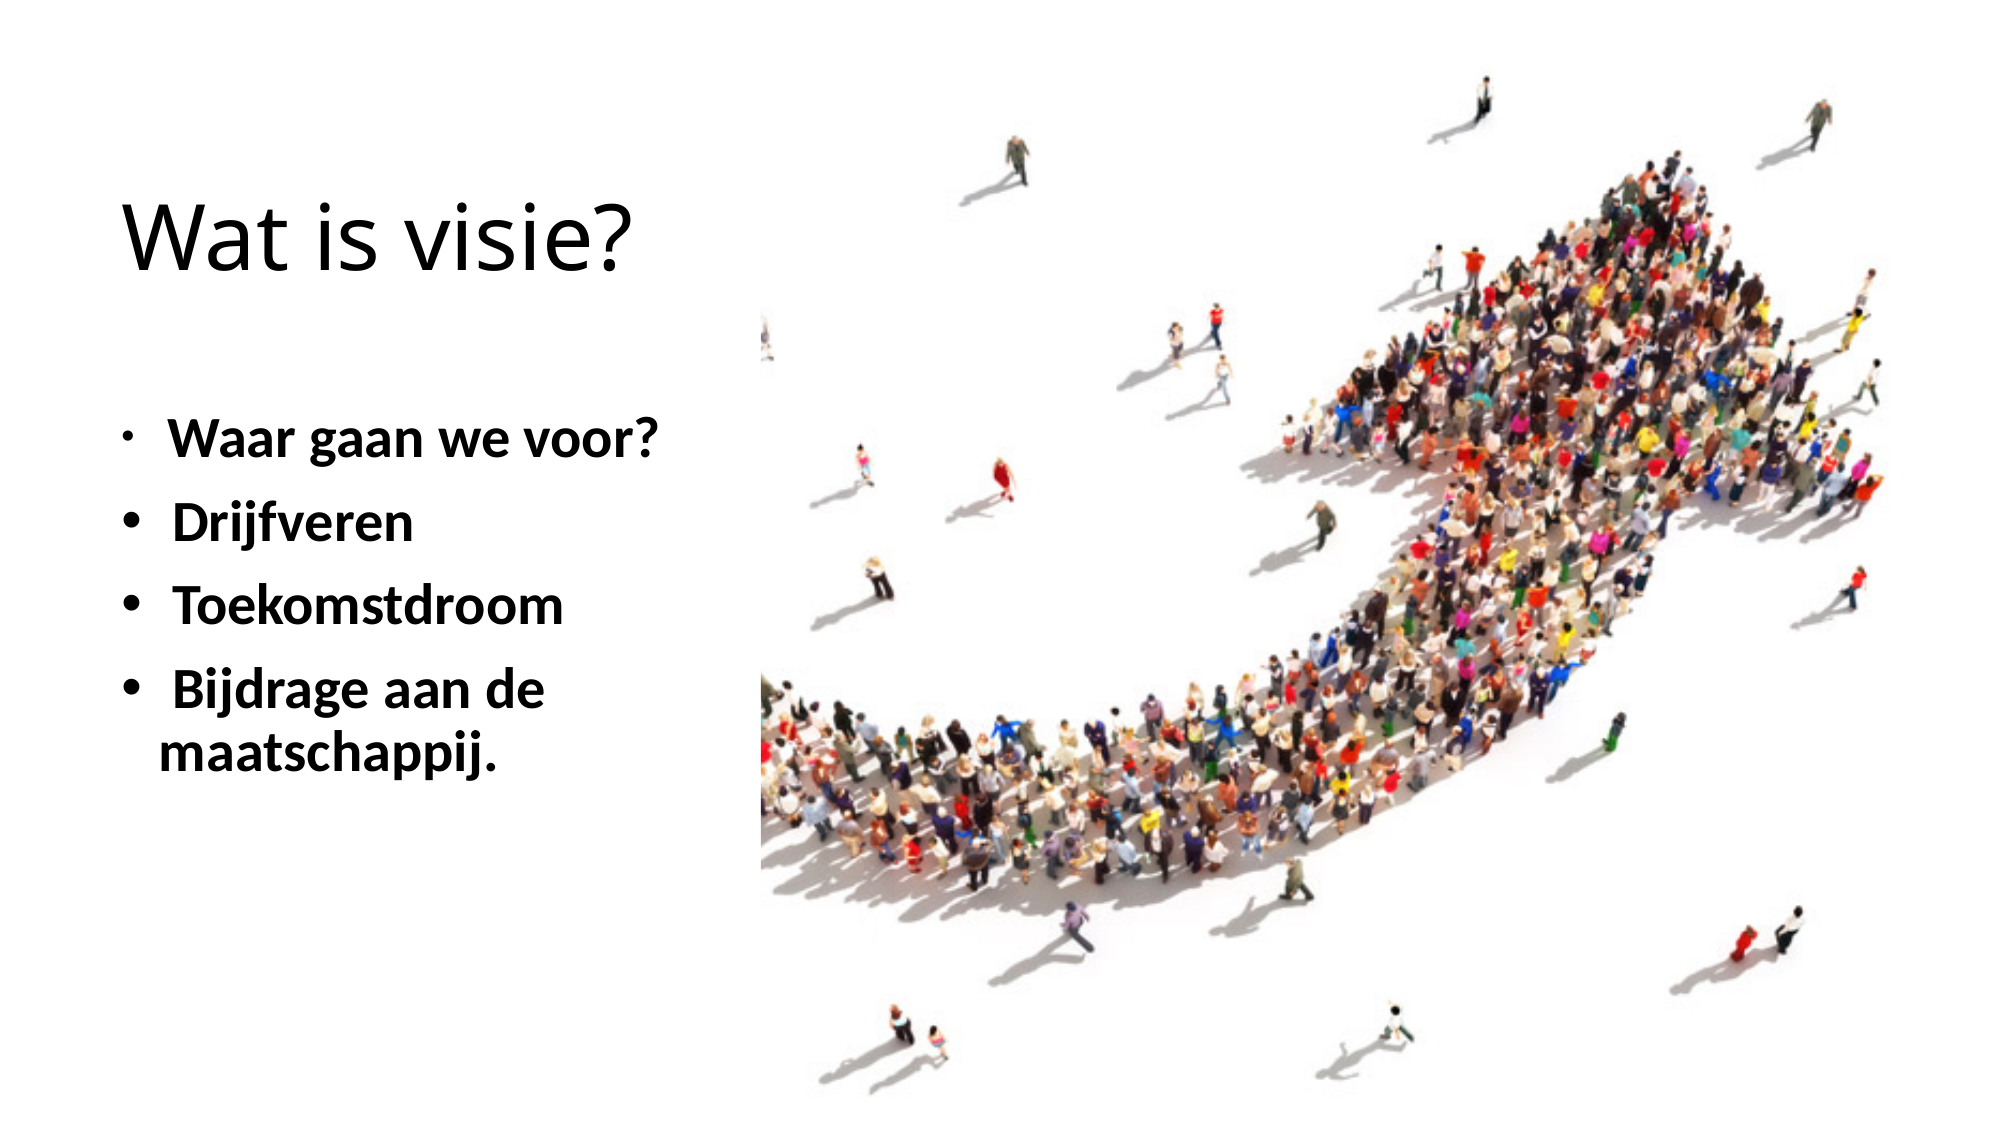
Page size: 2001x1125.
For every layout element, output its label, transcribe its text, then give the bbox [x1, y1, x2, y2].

title Wat is visie? [106, 103, 706, 379]
list Waar gaan we voor? Drijfveren Toekomstdroom Bijdrage aan de maatschappij. [106, 399, 706, 1021]
picture [760, 0, 2000, 1125]
